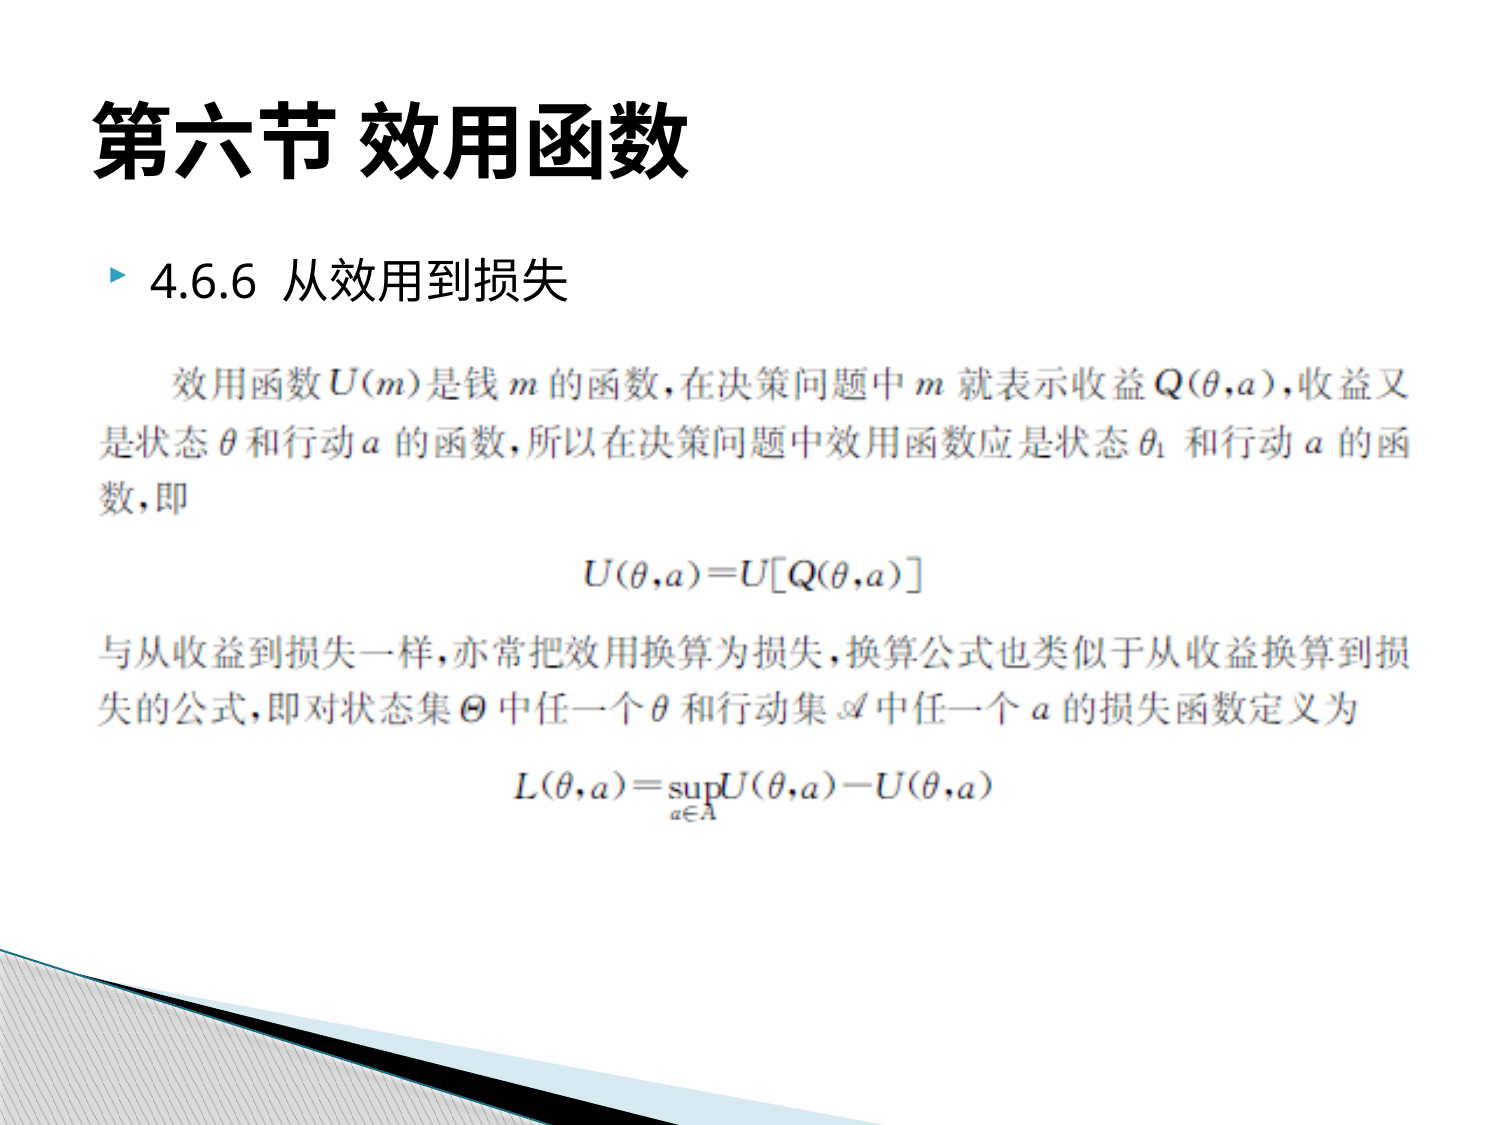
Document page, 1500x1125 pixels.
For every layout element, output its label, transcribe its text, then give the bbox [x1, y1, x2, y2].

title 第六节 效用函数 [75, 45, 1425, 233]
list 4.6.6 从效用到损失 [75, 243, 1425, 986]
picture [93, 351, 1433, 833]
